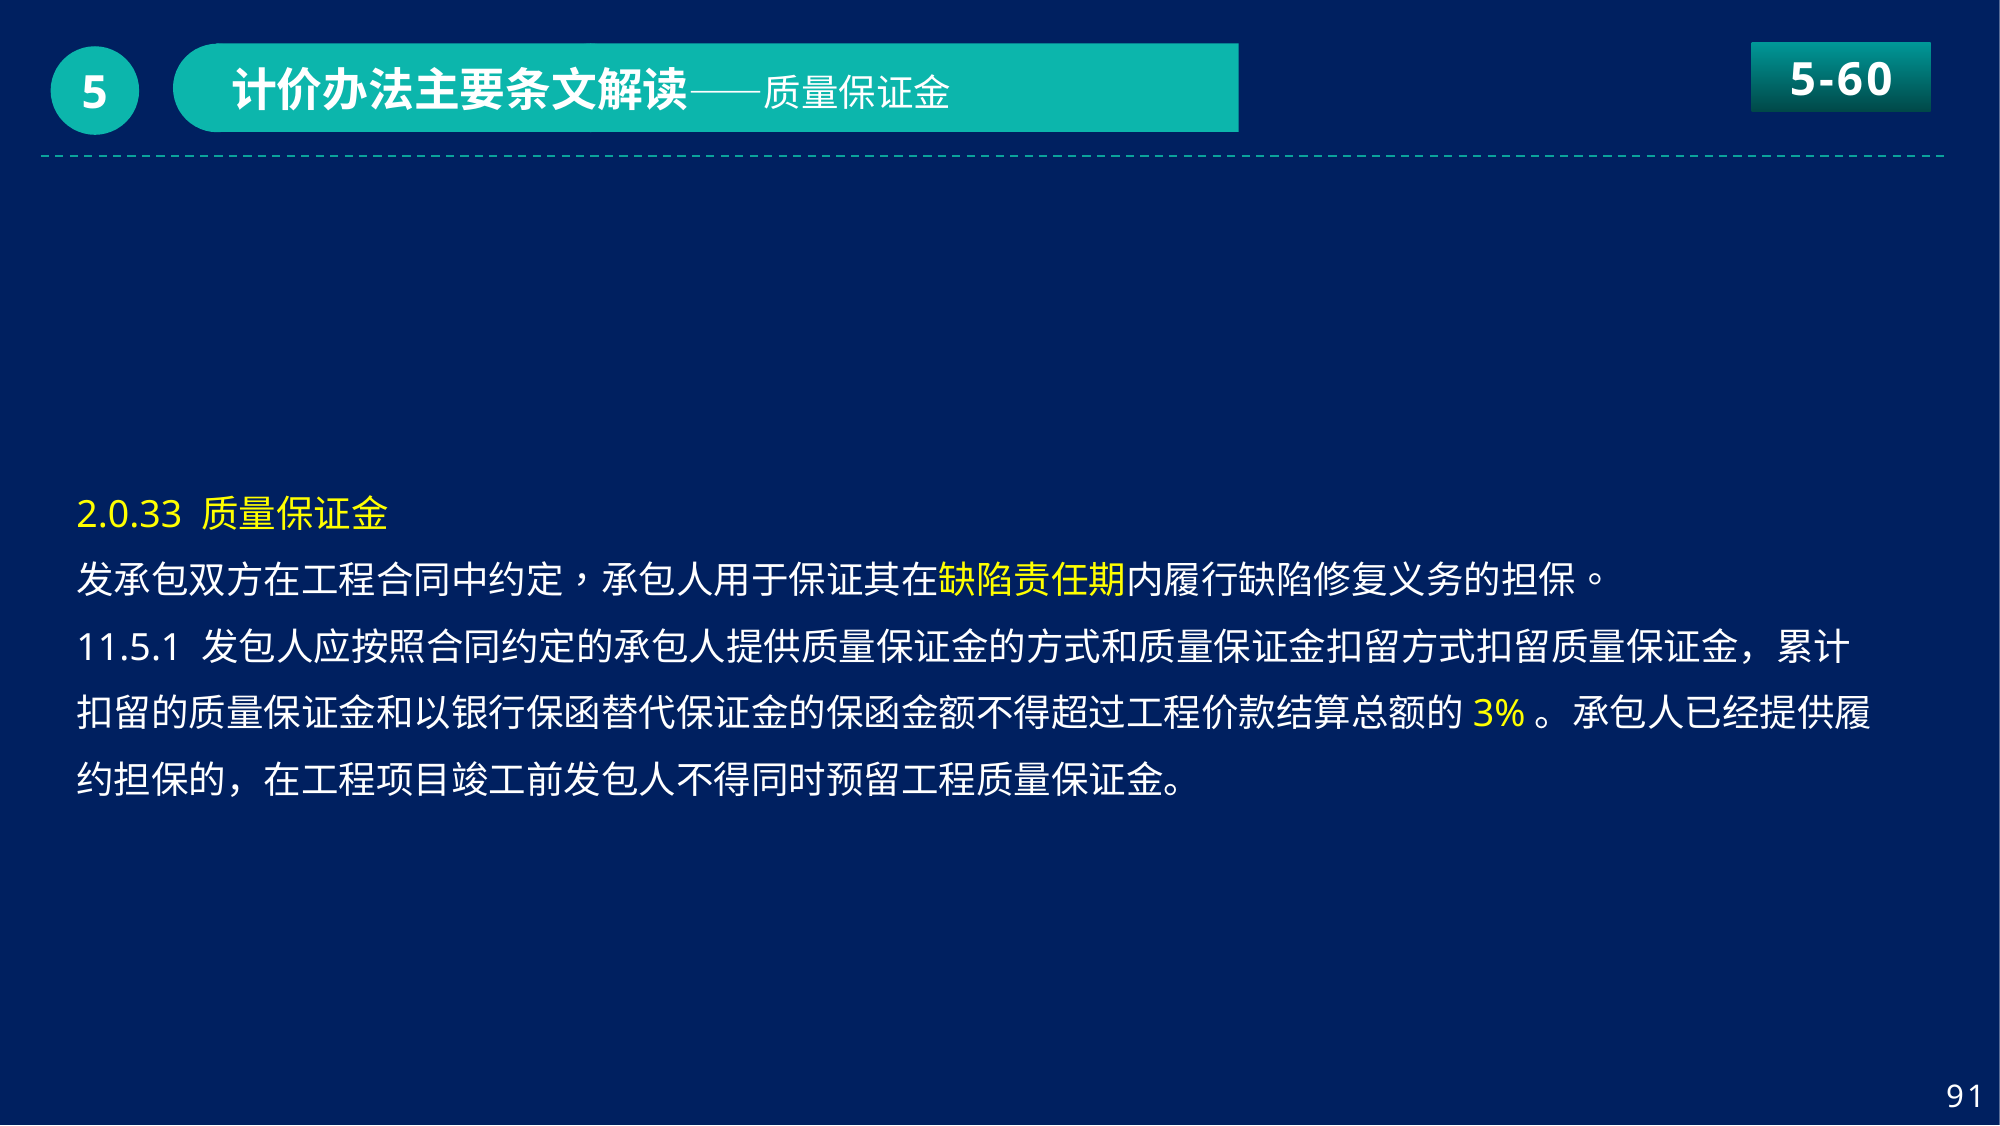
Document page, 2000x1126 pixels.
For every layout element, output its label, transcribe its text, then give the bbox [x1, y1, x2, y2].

text_box 2.0.33 质量保证金 发承包双方在工程合同中约定，承包人用于保证其在缺陷责任期内履行缺陷修复义务的担保。 11.5.1 发包人应按照合同约定的承包人提供质量保证金的方式和质量保证金扣留方式扣留质量保证金，累计扣留的质量保证金和以银行保函替代保证金的保函金额不得超过工程价款结算总额的3%。承包人已经提供履约担保的，在工程项目竣工前发包人不得同时预留工程质量保证金。 [62, 460, 1890, 808]
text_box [40, 43, 1950, 157]
text_box 91 [1905, 1065, 2000, 1126]
